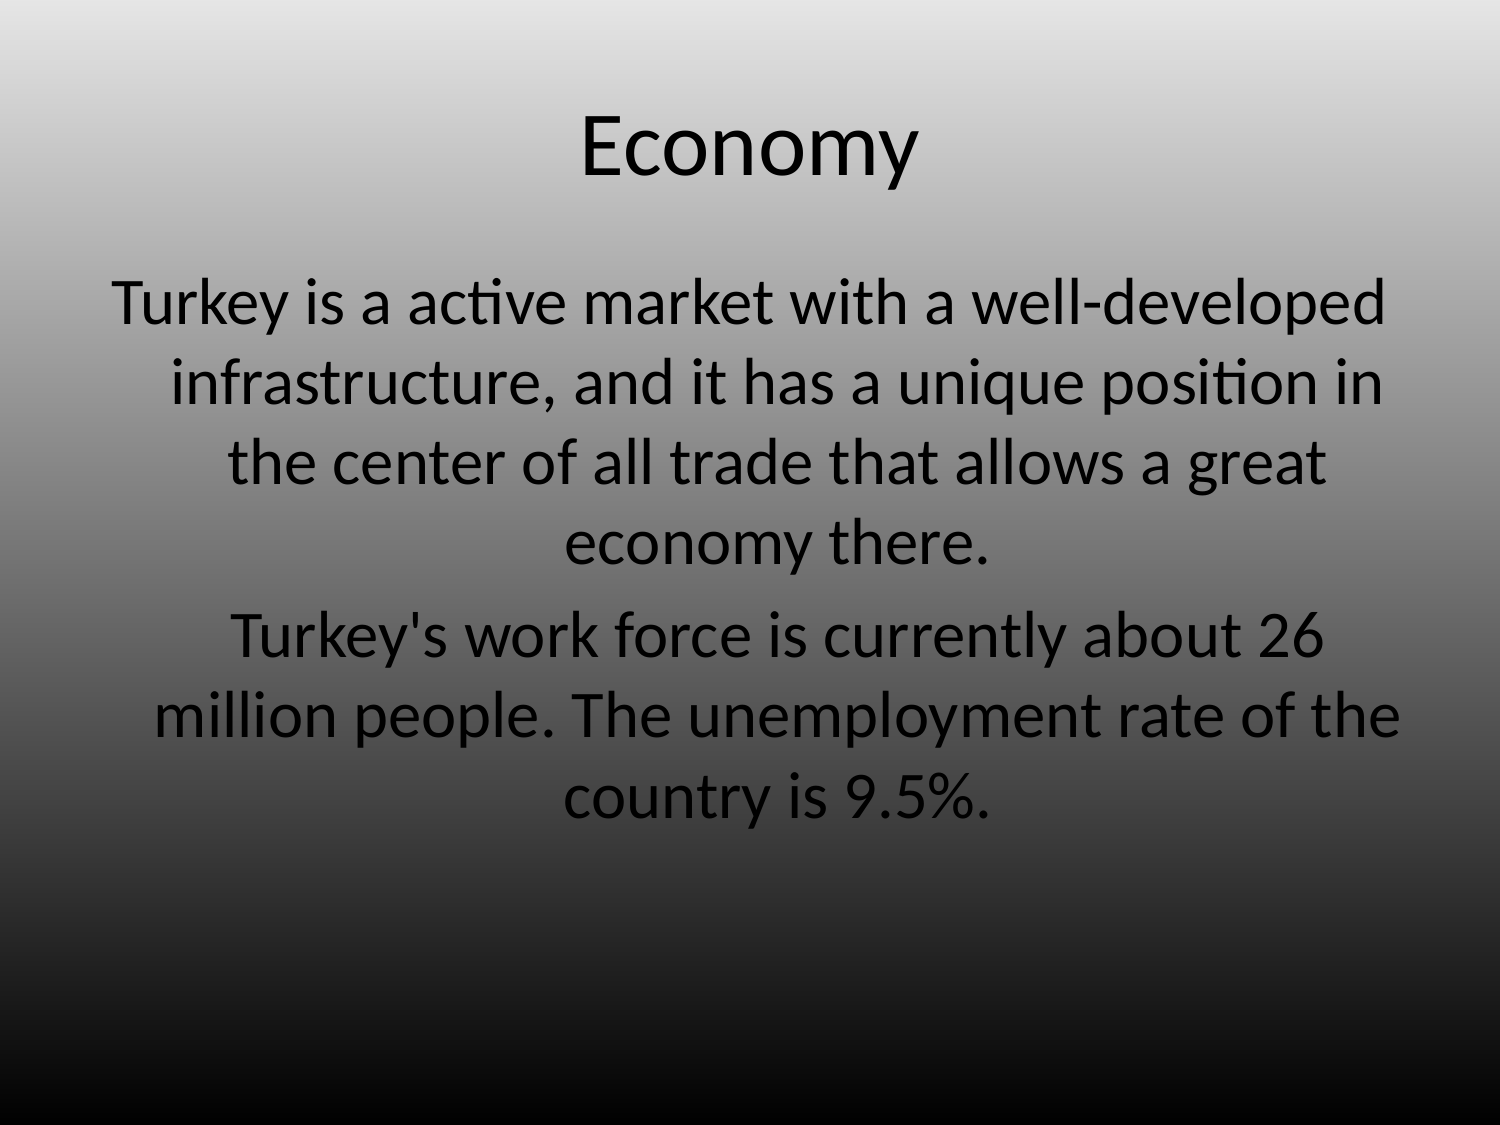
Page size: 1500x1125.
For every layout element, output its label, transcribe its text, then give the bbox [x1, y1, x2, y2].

list Turkey is a active market with a well-developed infrastructure, and it has a unique position in the center of all trade that allows a great economy there. Turkey's work force is currently about 26 million people. The unemployment rate of the country is 9.5%. [75, 249, 1425, 918]
title Economy [75, 45, 1425, 233]
